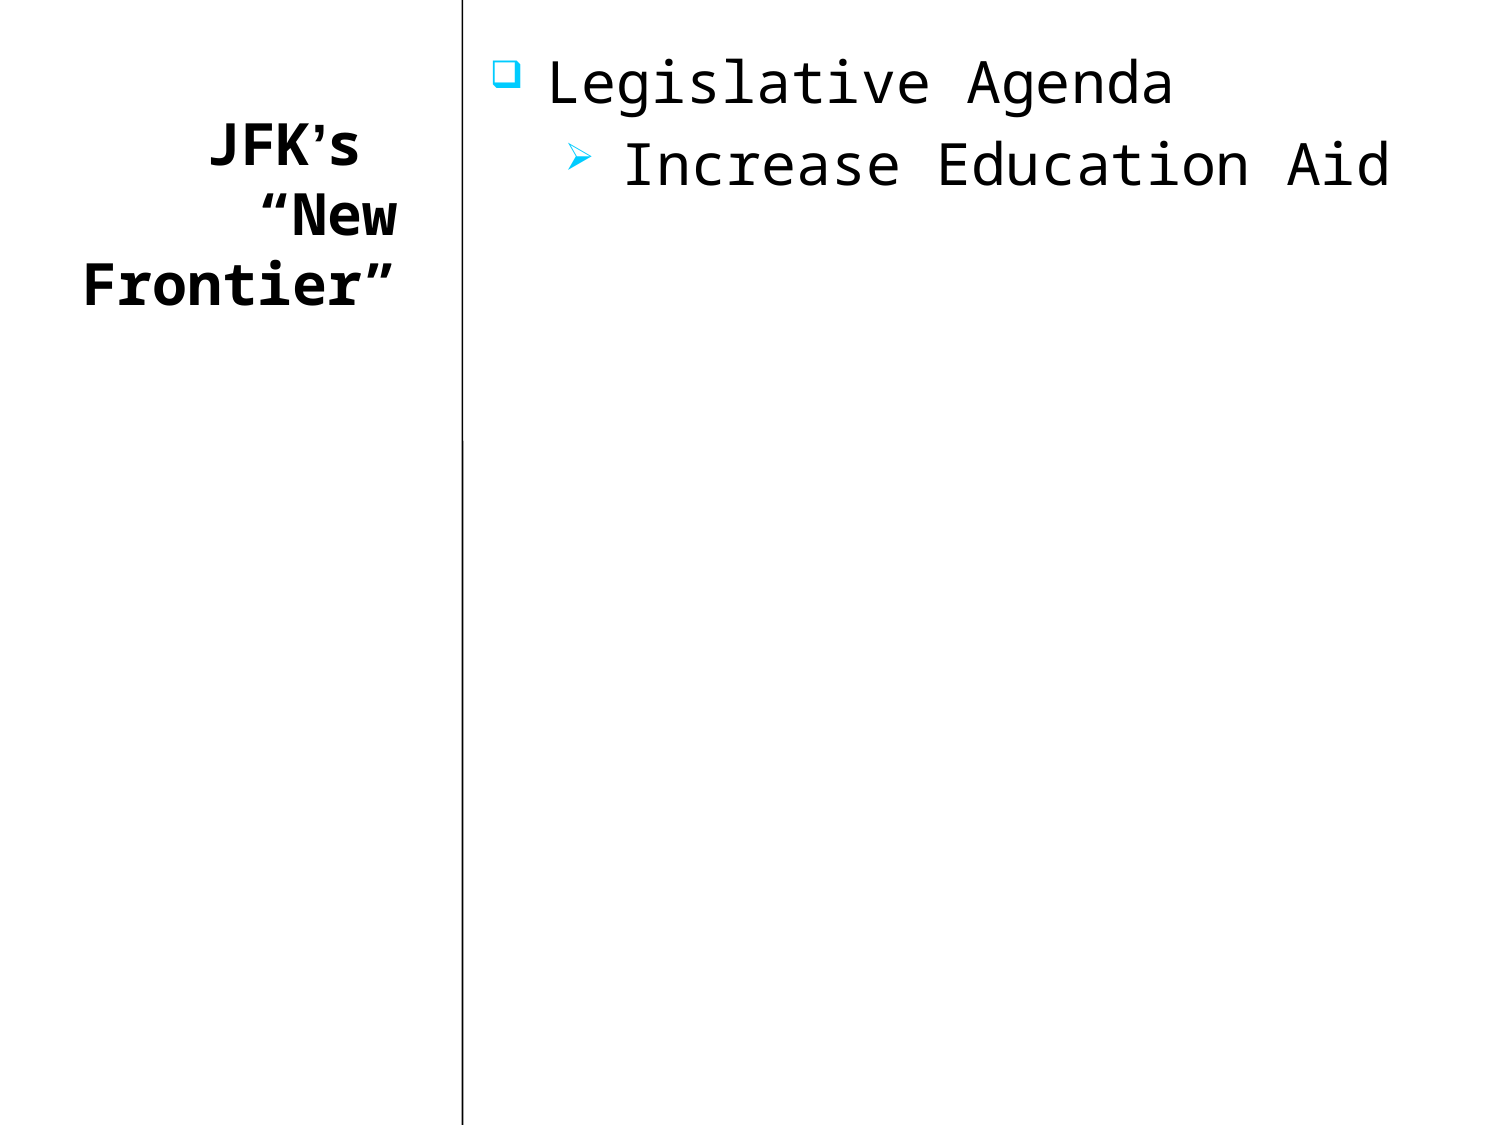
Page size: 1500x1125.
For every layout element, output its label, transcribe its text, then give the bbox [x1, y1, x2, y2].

text_box JFK’s “New Frontier” [0, 99, 413, 325]
text_box Legislative Agenda Increase Education Aid [474, 37, 1450, 663]
